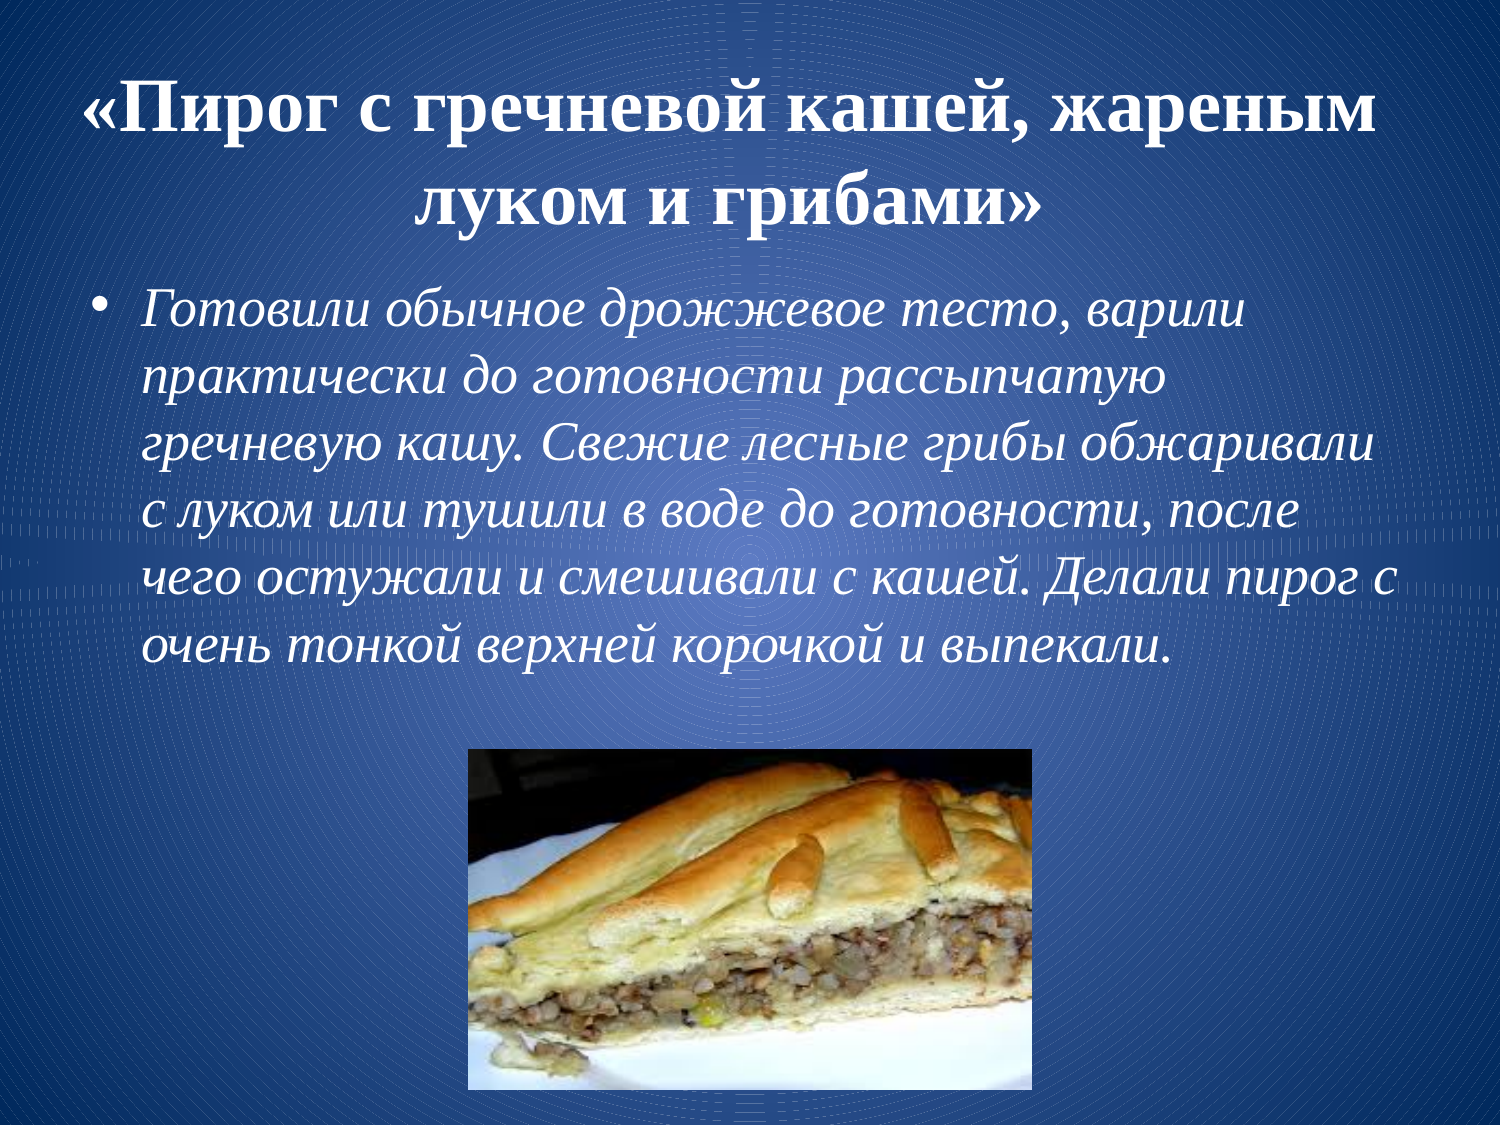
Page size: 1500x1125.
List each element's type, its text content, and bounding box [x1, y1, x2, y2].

title «Пирог с гречневой кашей, жареным луком и грибами» [35, 46, 1425, 340]
list Готовили обычное дрожжевое тесто, варили практически до готовности рассыпчатую гречневую кашу. Свежие лесные грибы обжаривали с луком или тушили в воде до готовности, после чего остужали и смешивали с кашей. Делали пирог с очень тонкой верхней корочкой и выпекали. [75, 262, 1425, 727]
picture [468, 749, 1032, 1091]
